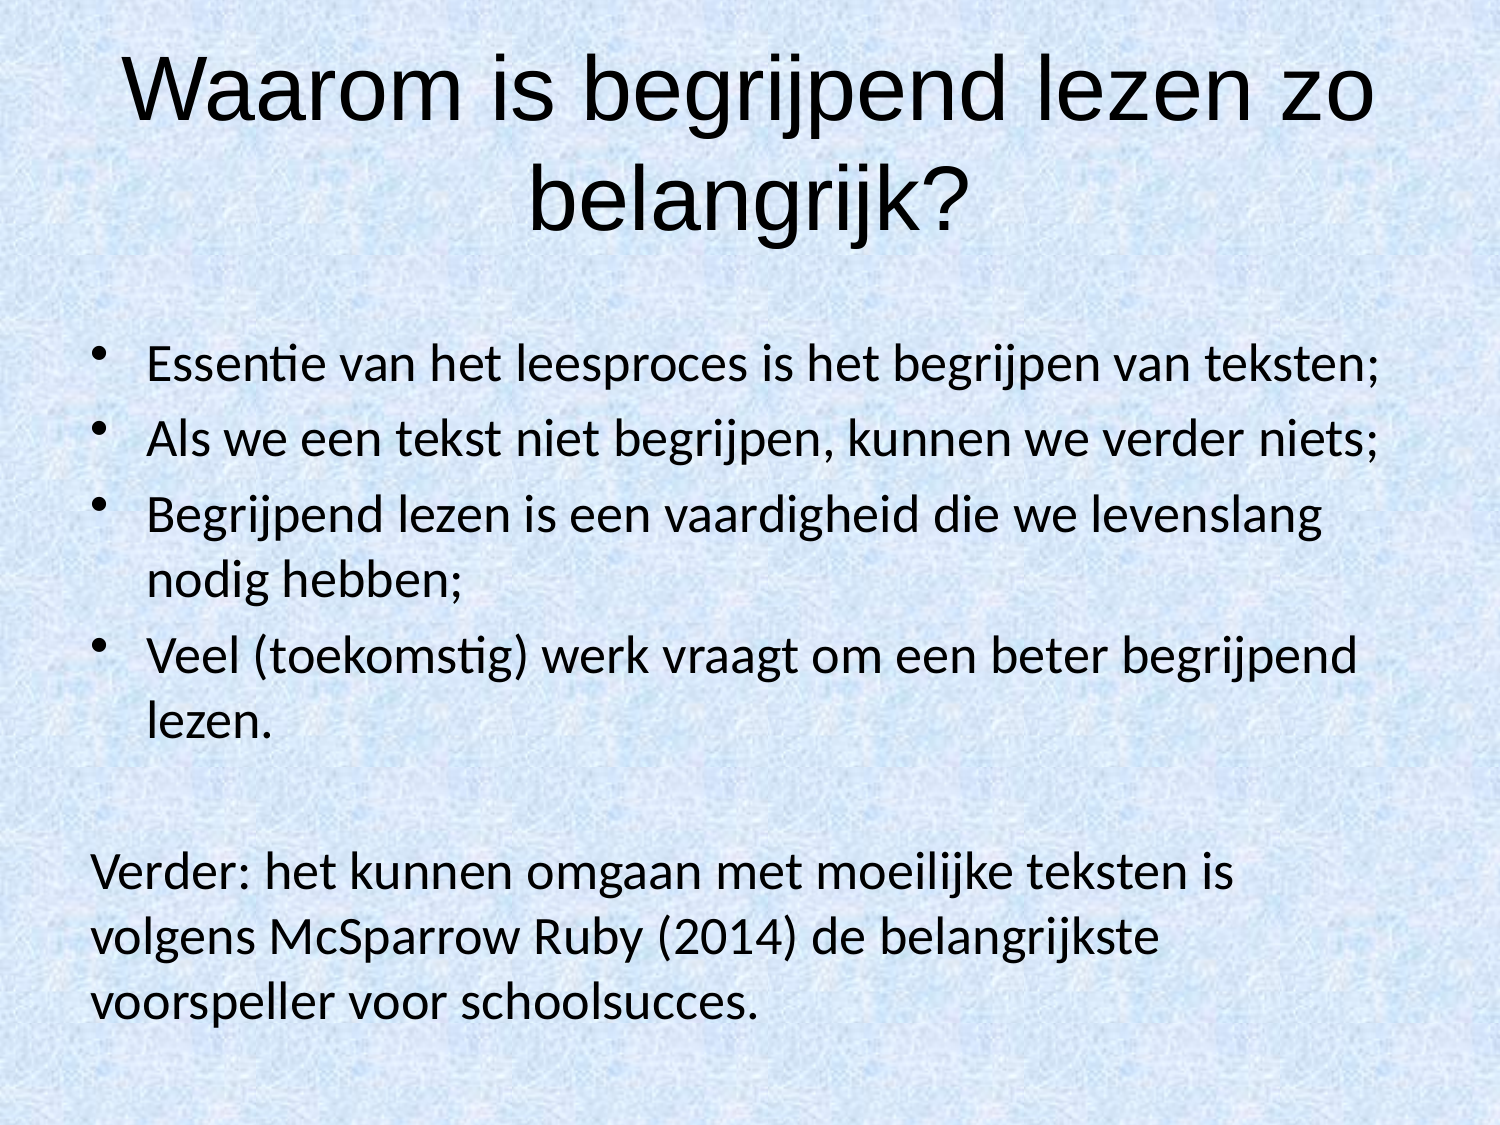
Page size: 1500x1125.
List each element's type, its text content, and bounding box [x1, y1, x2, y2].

title Waarom is begrijpend lezen zo belangrijk? [75, 45, 1425, 233]
picture [0, 0, 1500, 1125]
list Essentie van het leesproces is het begrijpen van teksten; Als we een tekst niet begrijpen, kunnen we verder niets; Begrijpend lezen is een vaardigheid die we levenslang nodig hebben; Veel (toekomstig) werk vraagt om een beter begrijpend lezen. Verder: het kunnen omgaan met moeilijke teksten is volgens McSparrow Ruby (2014) de belangrijkste voorspeller voor schoolsucces. [75, 319, 1425, 1005]
